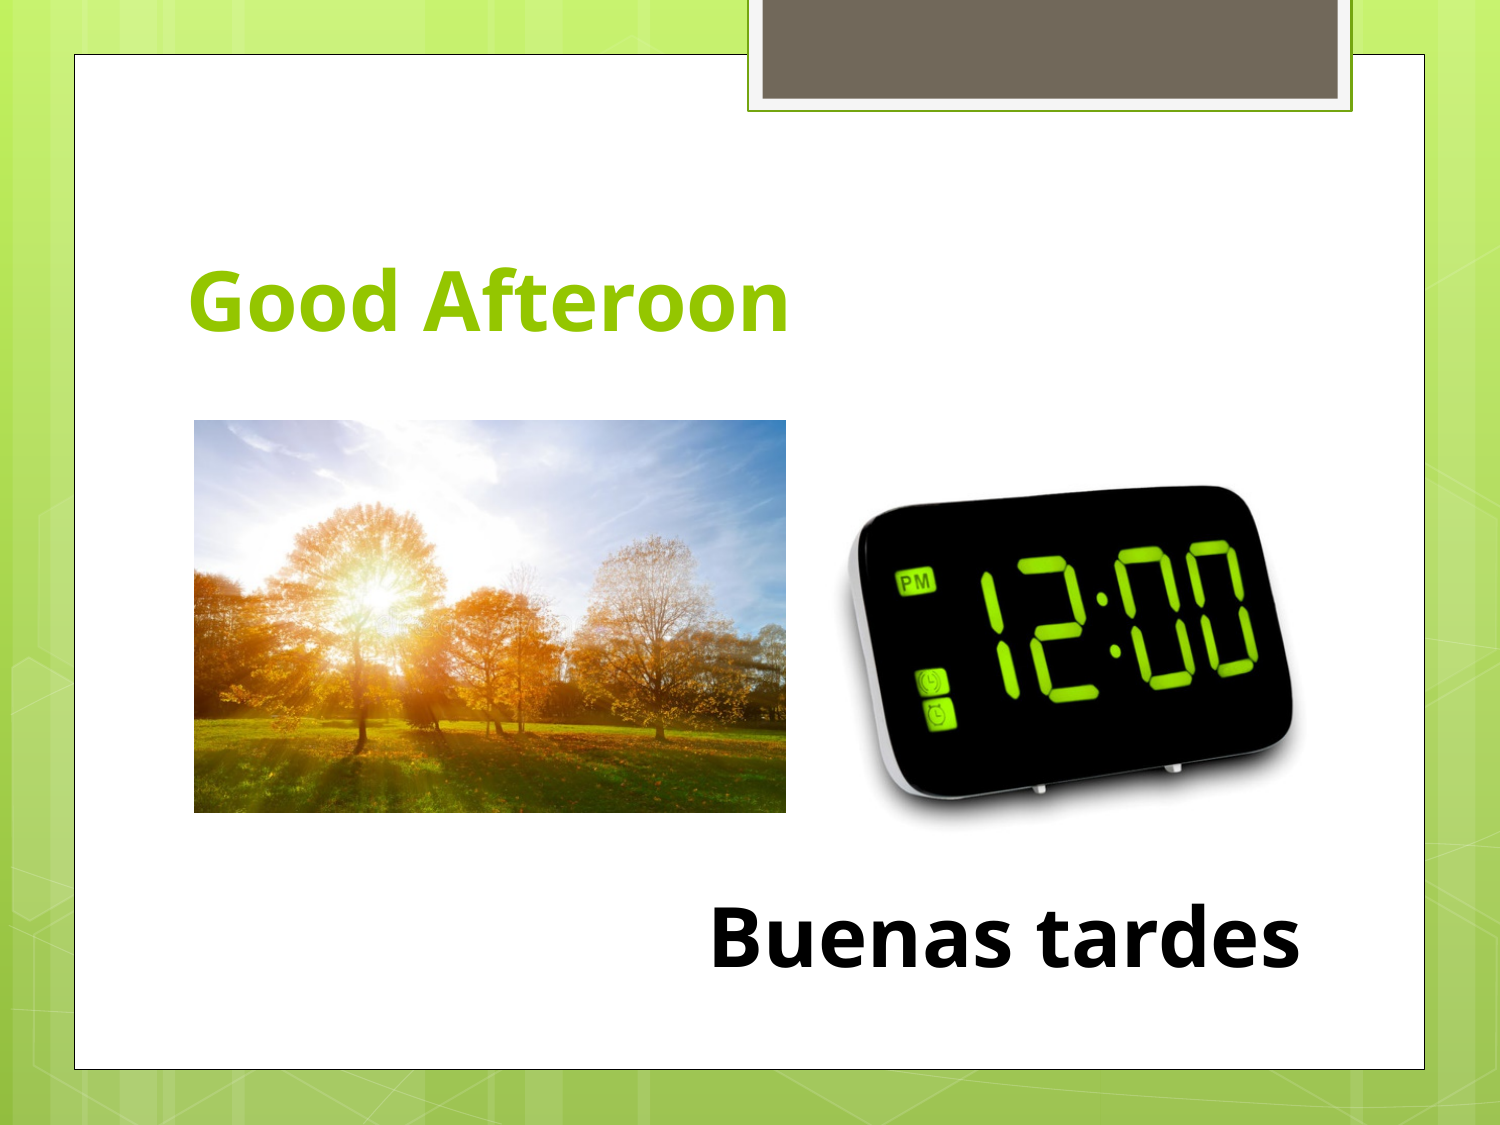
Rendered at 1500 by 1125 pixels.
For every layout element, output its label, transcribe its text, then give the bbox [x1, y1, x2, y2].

picture [808, 467, 1331, 850]
title Good Afteroon [171, 168, 1324, 357]
text_box Buenas tardes [692, 876, 1317, 992]
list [194, 420, 786, 813]
